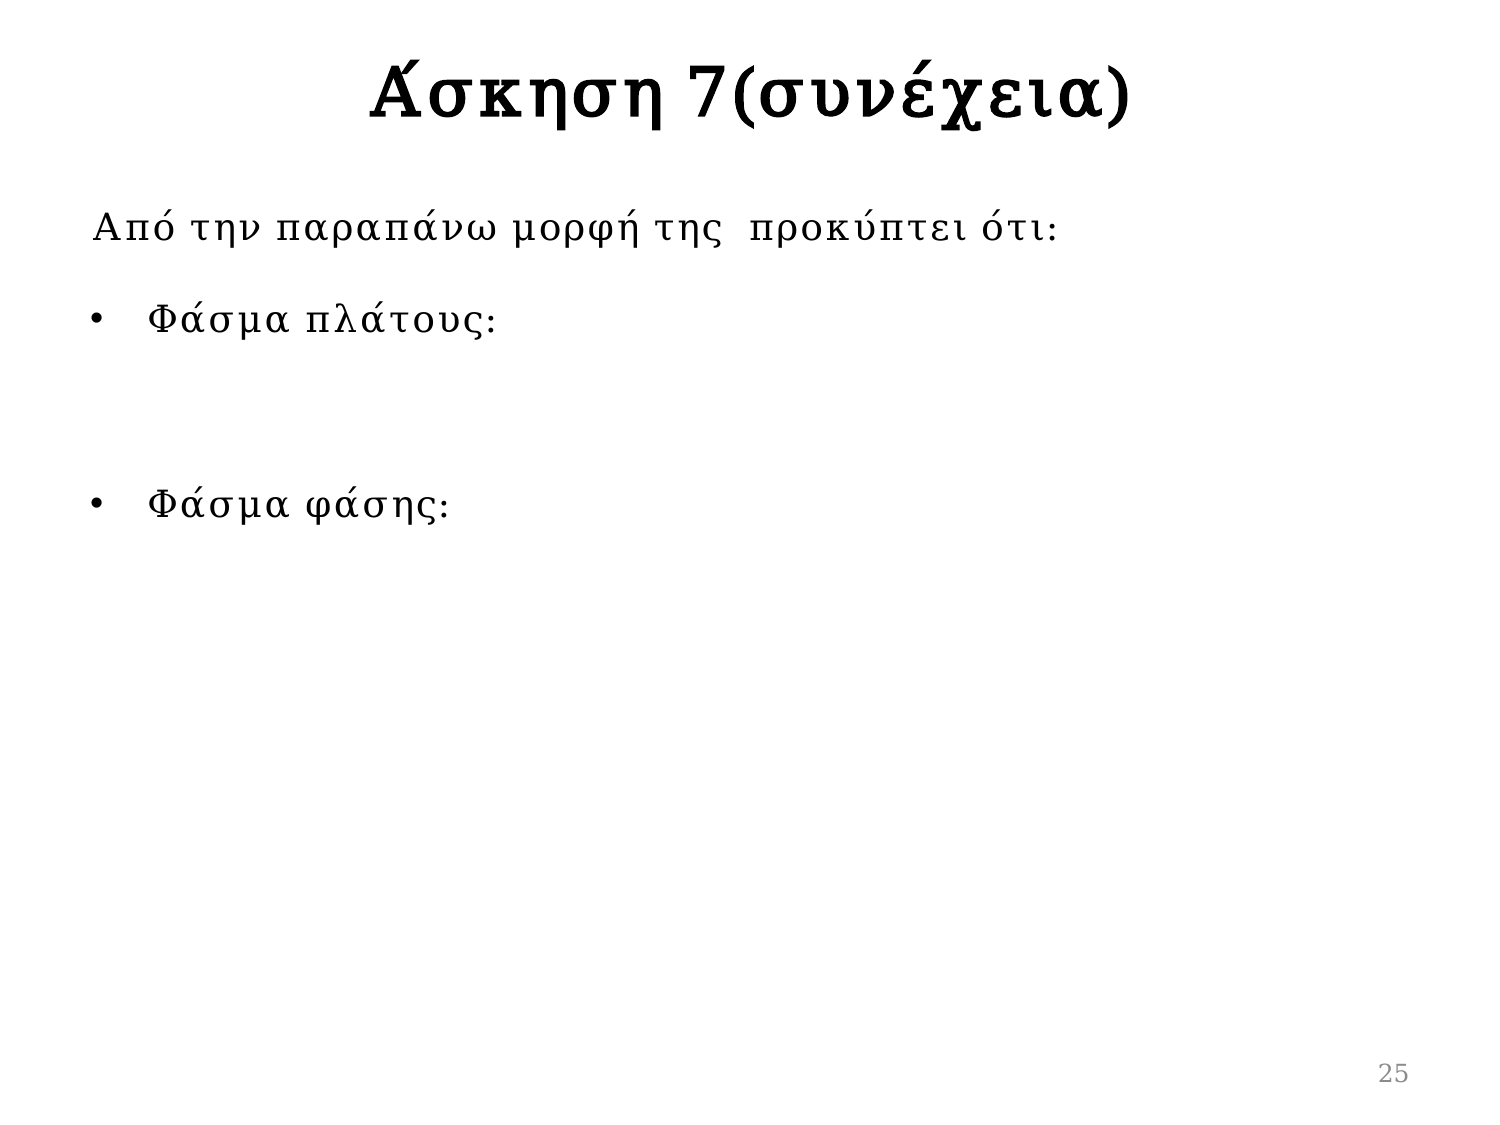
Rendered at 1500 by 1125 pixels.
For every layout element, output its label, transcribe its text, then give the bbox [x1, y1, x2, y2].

title Άσκηση 7(συνέχεια) [75, 19, 1425, 159]
slide_number 25 [1222, 1042, 1425, 1103]
